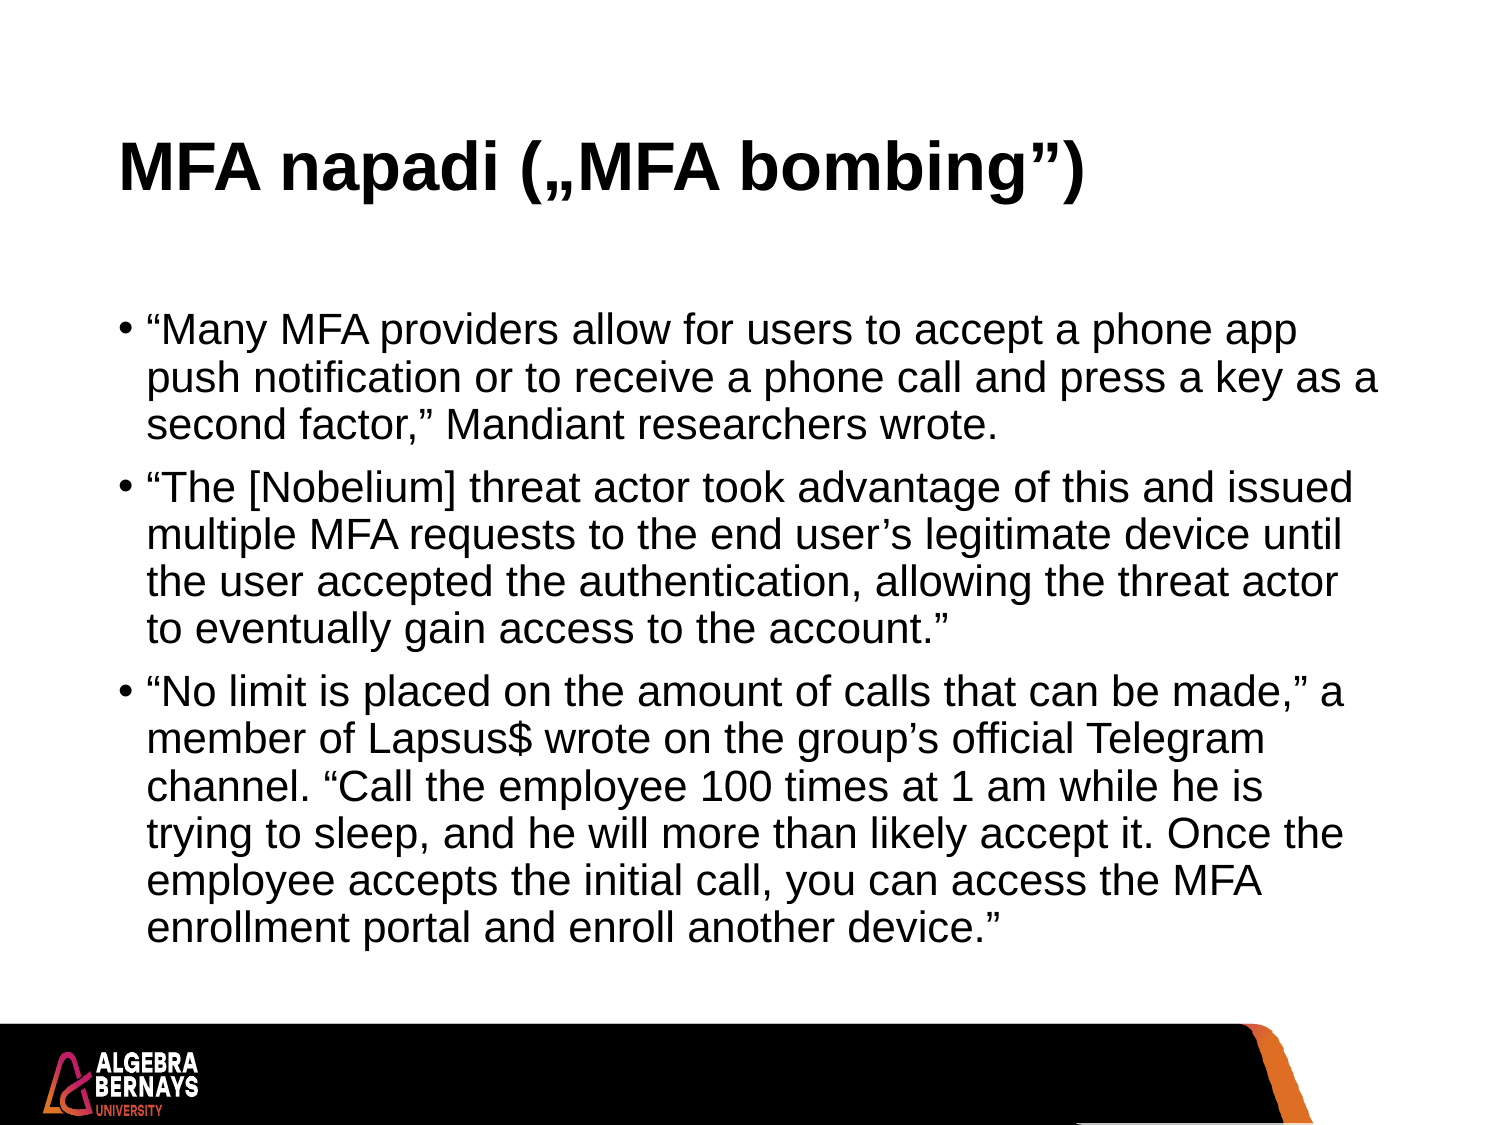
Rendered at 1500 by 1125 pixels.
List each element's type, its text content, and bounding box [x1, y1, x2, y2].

list “Many MFA providers allow for users to accept a phone app push notification or to receive a phone call and press a key as a second factor,” Mandiant researchers wrote. “The [Nobelium] threat actor took advantage of this and issued multiple MFA requests to the end user’s legitimate device until the user accepted the authentication, allowing the threat actor to eventually gain access to the account.” “No limit is placed on the amount of calls that can be made,” a member of Lapsus$ wrote on the group’s official Telegram channel. “Call the employee 100 times at 1 am while he is trying to sleep, and he will more than likely accept it. Once the employee accepts the initial call, you can access the MFA enrollment portal and enroll another device.” [103, 299, 1397, 1014]
title MFA napadi („MFA bombing”) [103, 59, 1397, 278]
picture [0, 1023, 1468, 1125]
